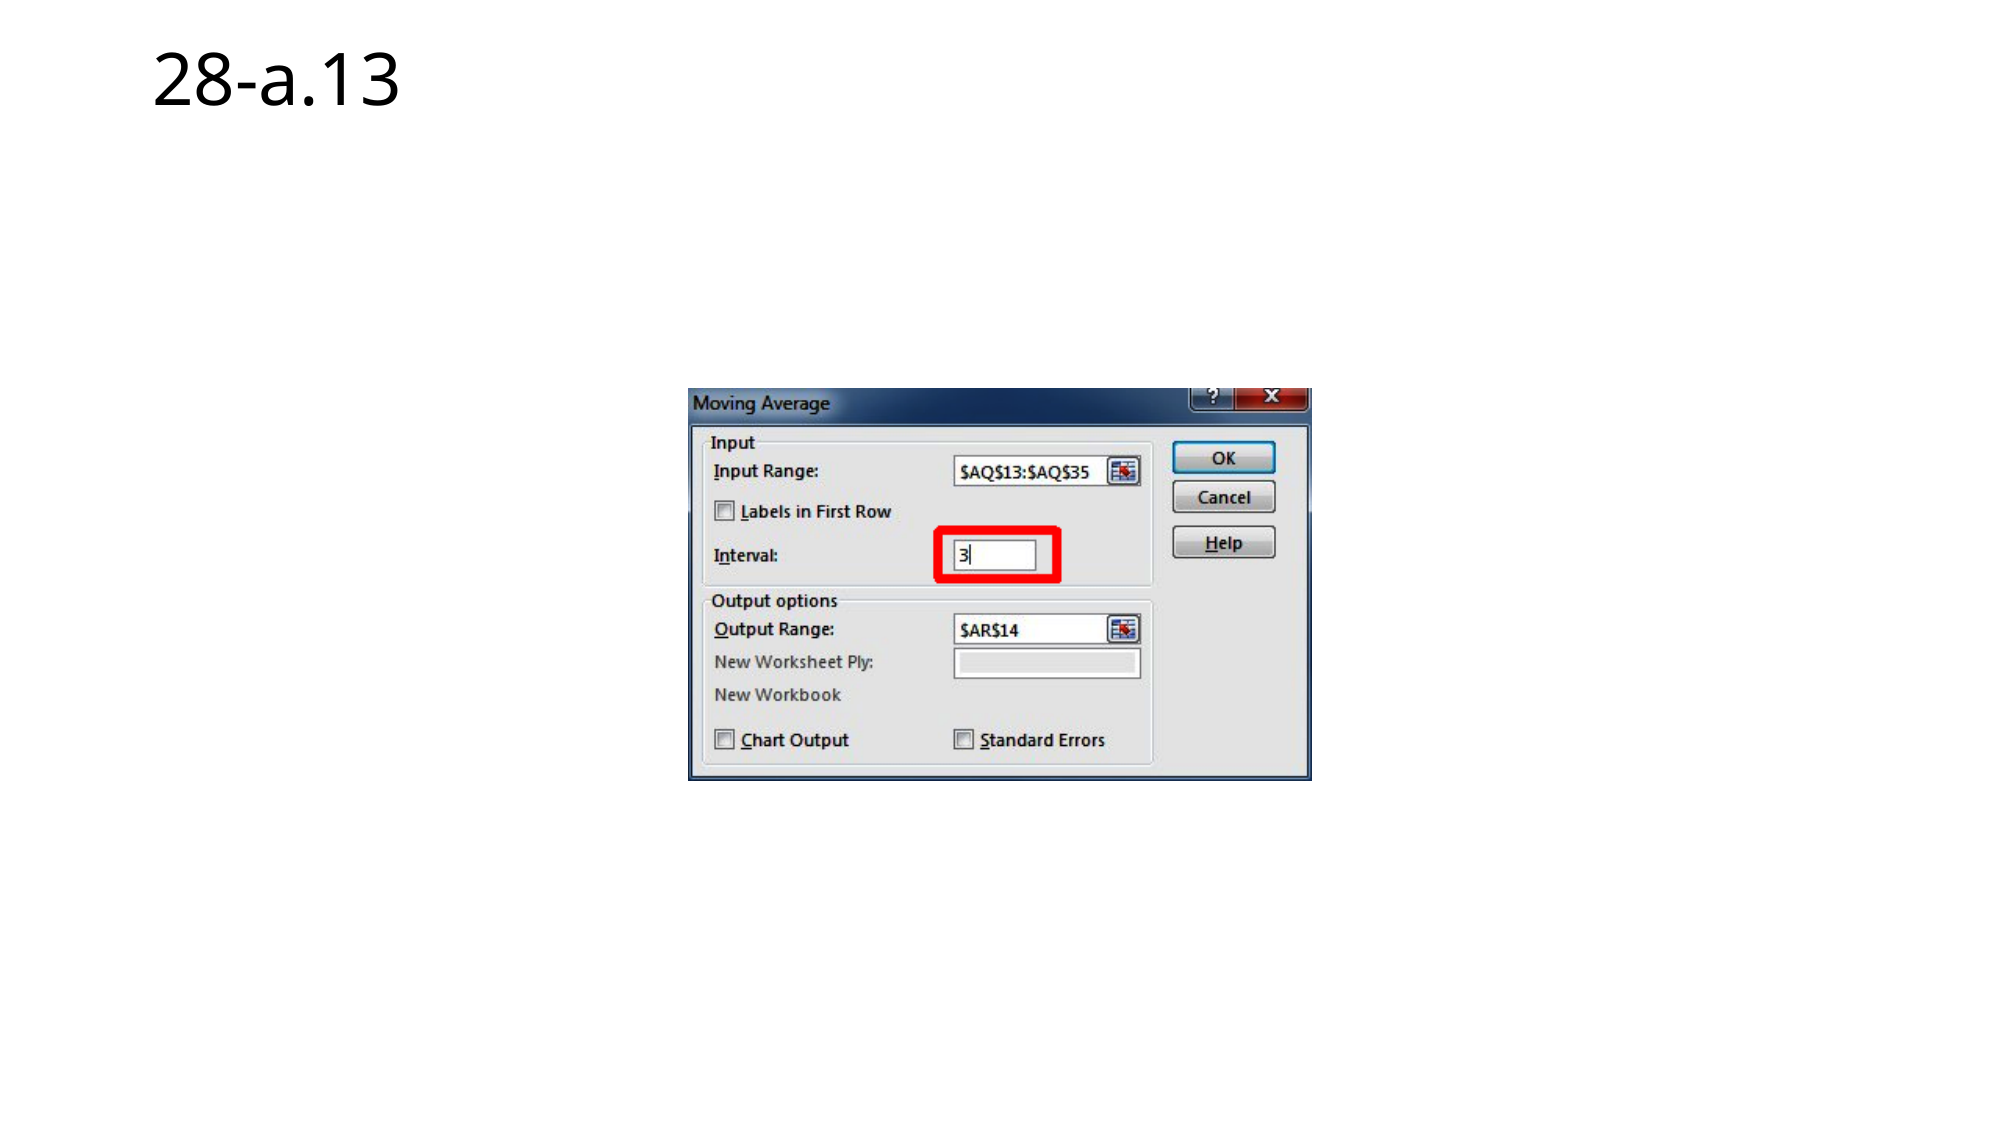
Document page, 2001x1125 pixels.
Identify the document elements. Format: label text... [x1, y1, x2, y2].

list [688, 388, 1312, 781]
title 28-a.13 [137, 35, 1863, 130]
